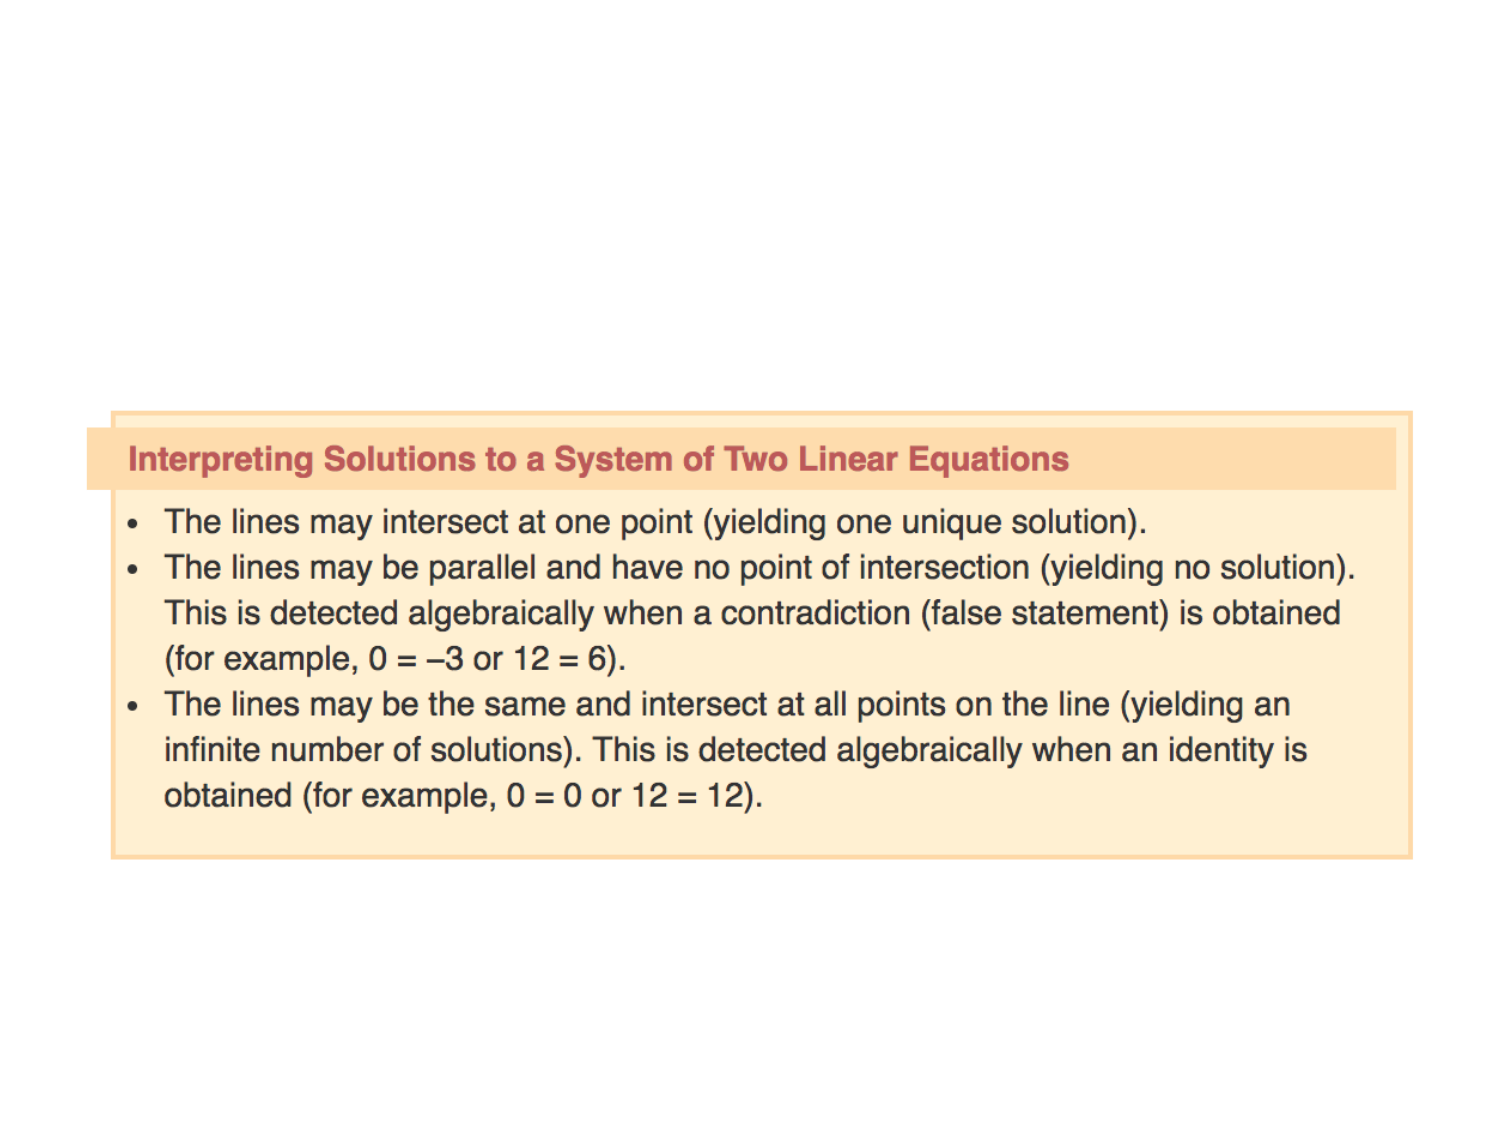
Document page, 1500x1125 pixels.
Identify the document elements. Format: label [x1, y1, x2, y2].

list [74, 262, 1426, 1006]
